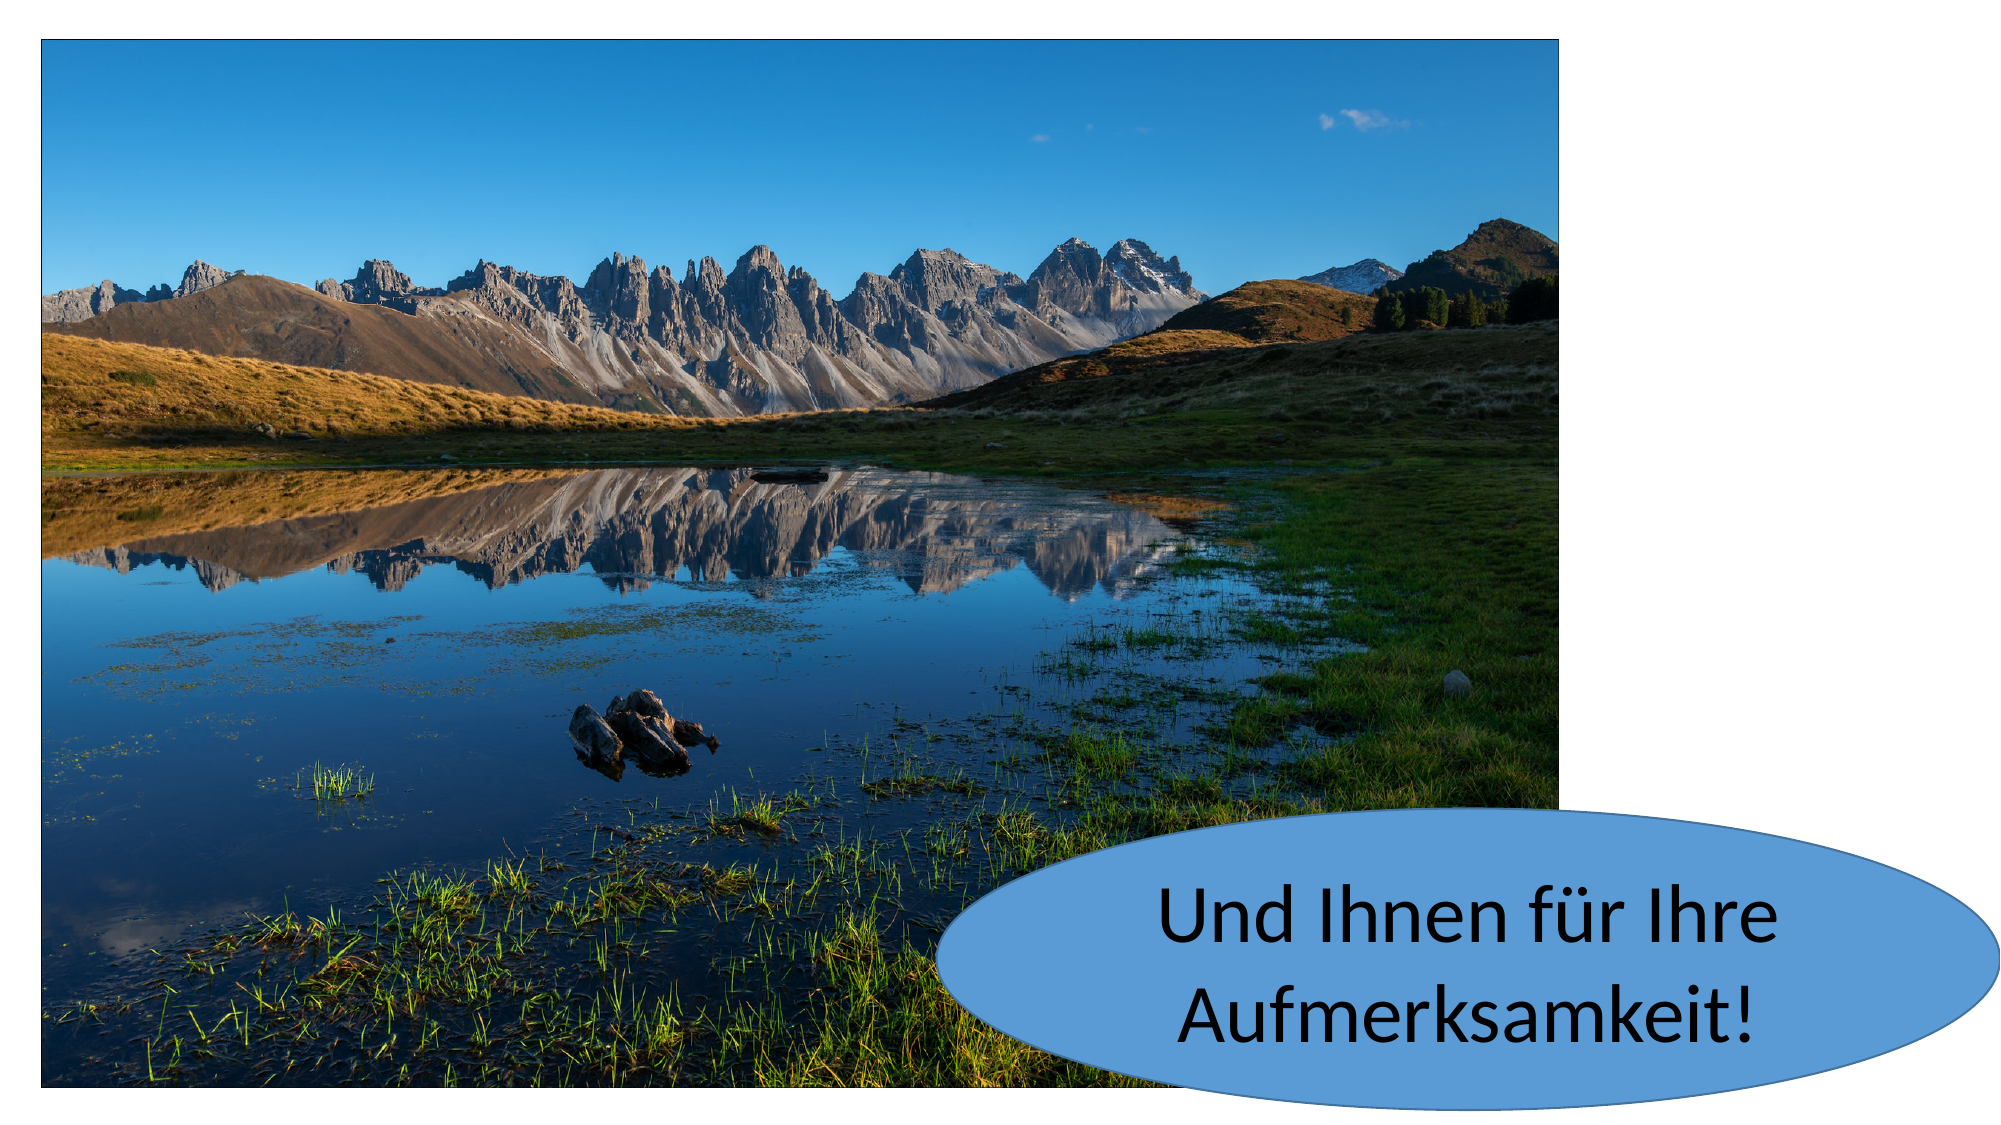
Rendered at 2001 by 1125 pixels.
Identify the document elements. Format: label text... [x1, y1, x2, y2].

text_box Und Ihnen für Ihre Aufmerksamkeit! [1191, 809, 2000, 1112]
picture [41, 39, 1559, 1089]
